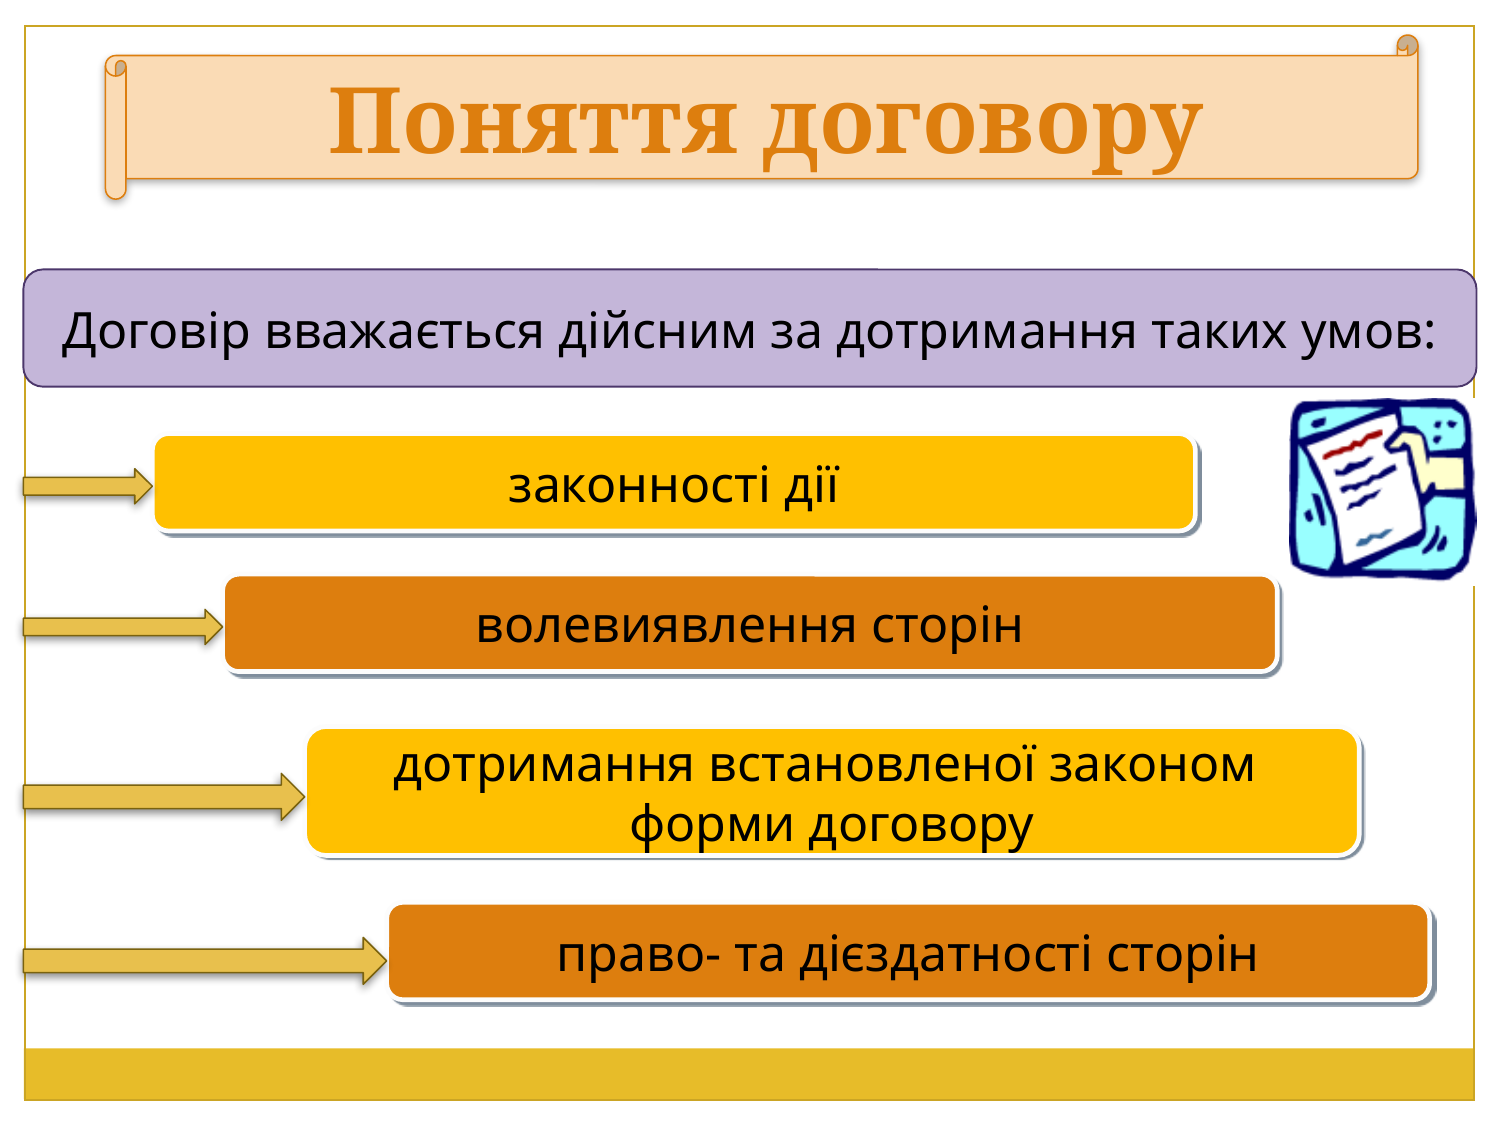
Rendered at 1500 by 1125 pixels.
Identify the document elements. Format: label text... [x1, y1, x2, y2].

text_box законності дії [152, 433, 1196, 531]
text_box Договір вважається дійсним за дотримання таких умов: [22, 268, 1478, 388]
text_box Поняття договору [104, 34, 1419, 200]
picture [1288, 398, 1477, 587]
text_box [22, 772, 306, 821]
text_box [22, 608, 224, 646]
text_box [22, 468, 153, 505]
text_box волевиявлення сторін [222, 574, 1278, 672]
text_box [22, 936, 388, 986]
text_box право- та дієздатності сторін [386, 902, 1430, 1000]
text_box дотримання встановленої законом форми договору [304, 726, 1360, 856]
